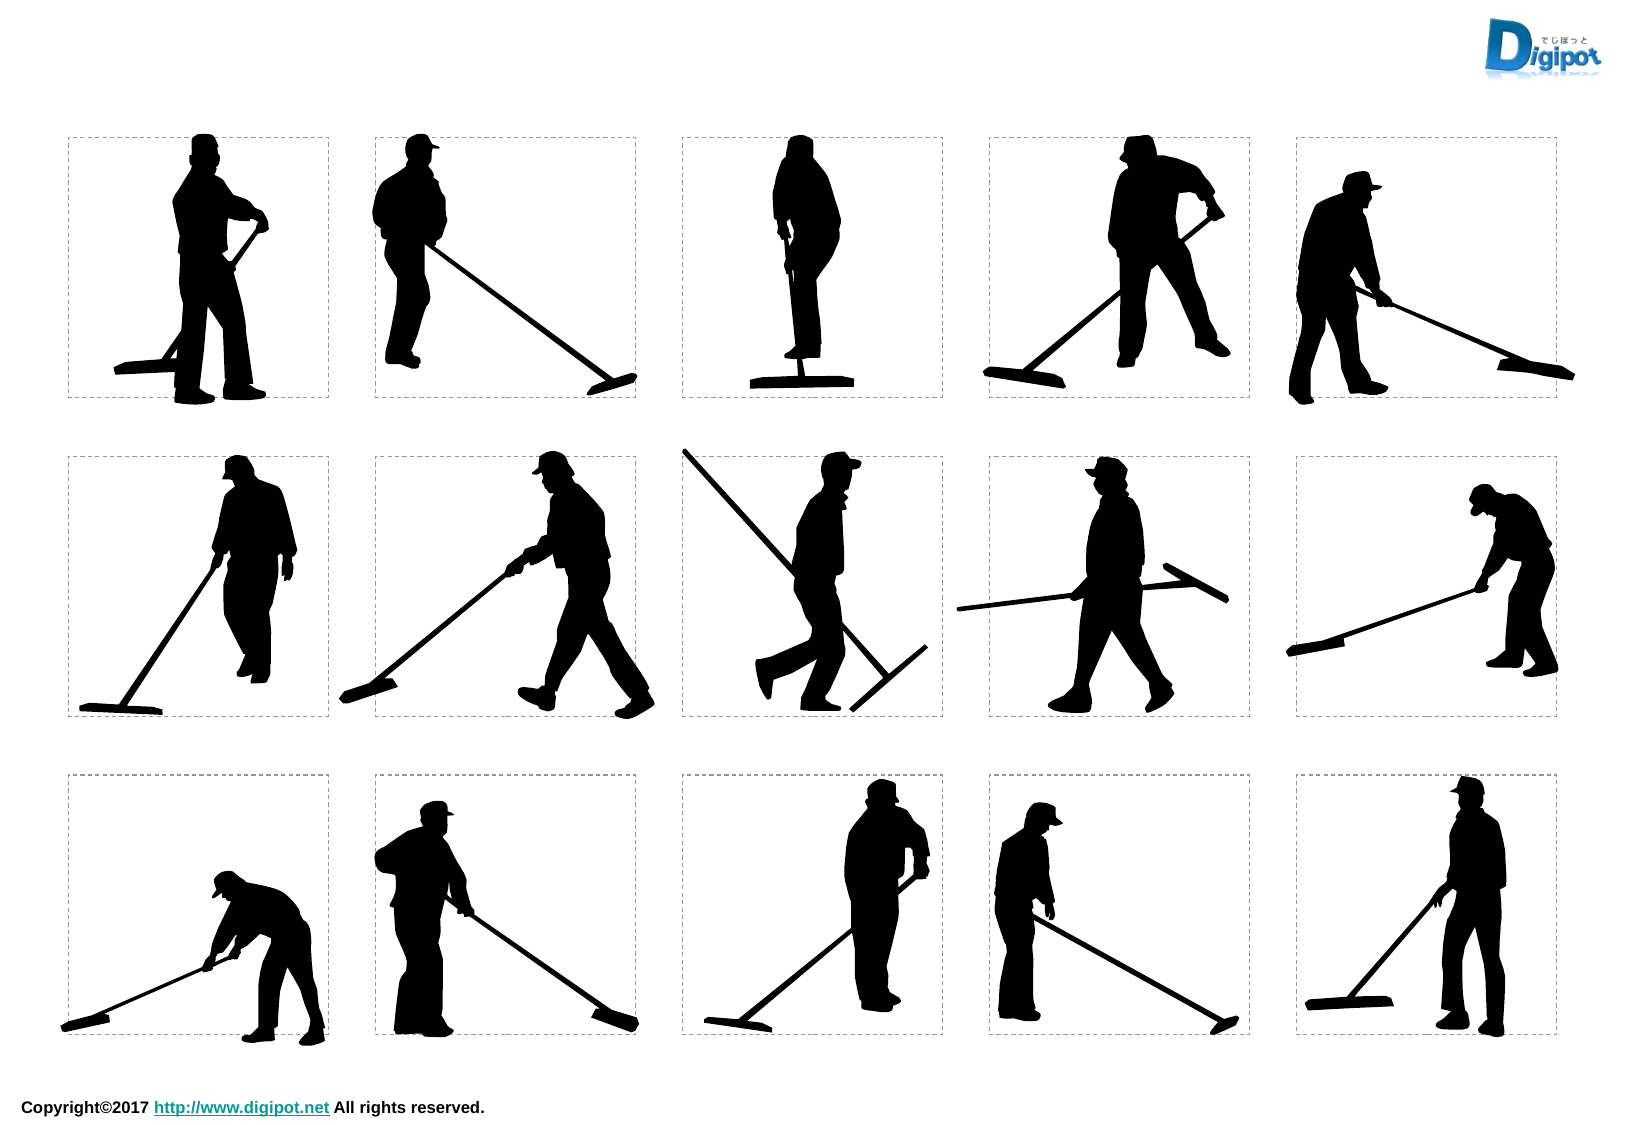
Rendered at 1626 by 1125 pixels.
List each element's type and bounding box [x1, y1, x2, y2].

text_box [704, 778, 931, 1033]
text_box [994, 802, 1240, 1036]
text_box [372, 133, 638, 396]
text_box [956, 456, 1230, 713]
text_box [982, 135, 1231, 389]
text_box [79, 454, 298, 715]
text_box [682, 448, 929, 713]
picture [1485, 18, 1602, 82]
text_box [374, 800, 640, 1038]
text_box [113, 133, 269, 405]
text_box [1304, 775, 1507, 1038]
text_box [60, 870, 326, 1046]
text_box [1288, 171, 1576, 405]
text_box [338, 450, 655, 719]
text_box [1286, 484, 1559, 678]
text_box [749, 135, 855, 389]
